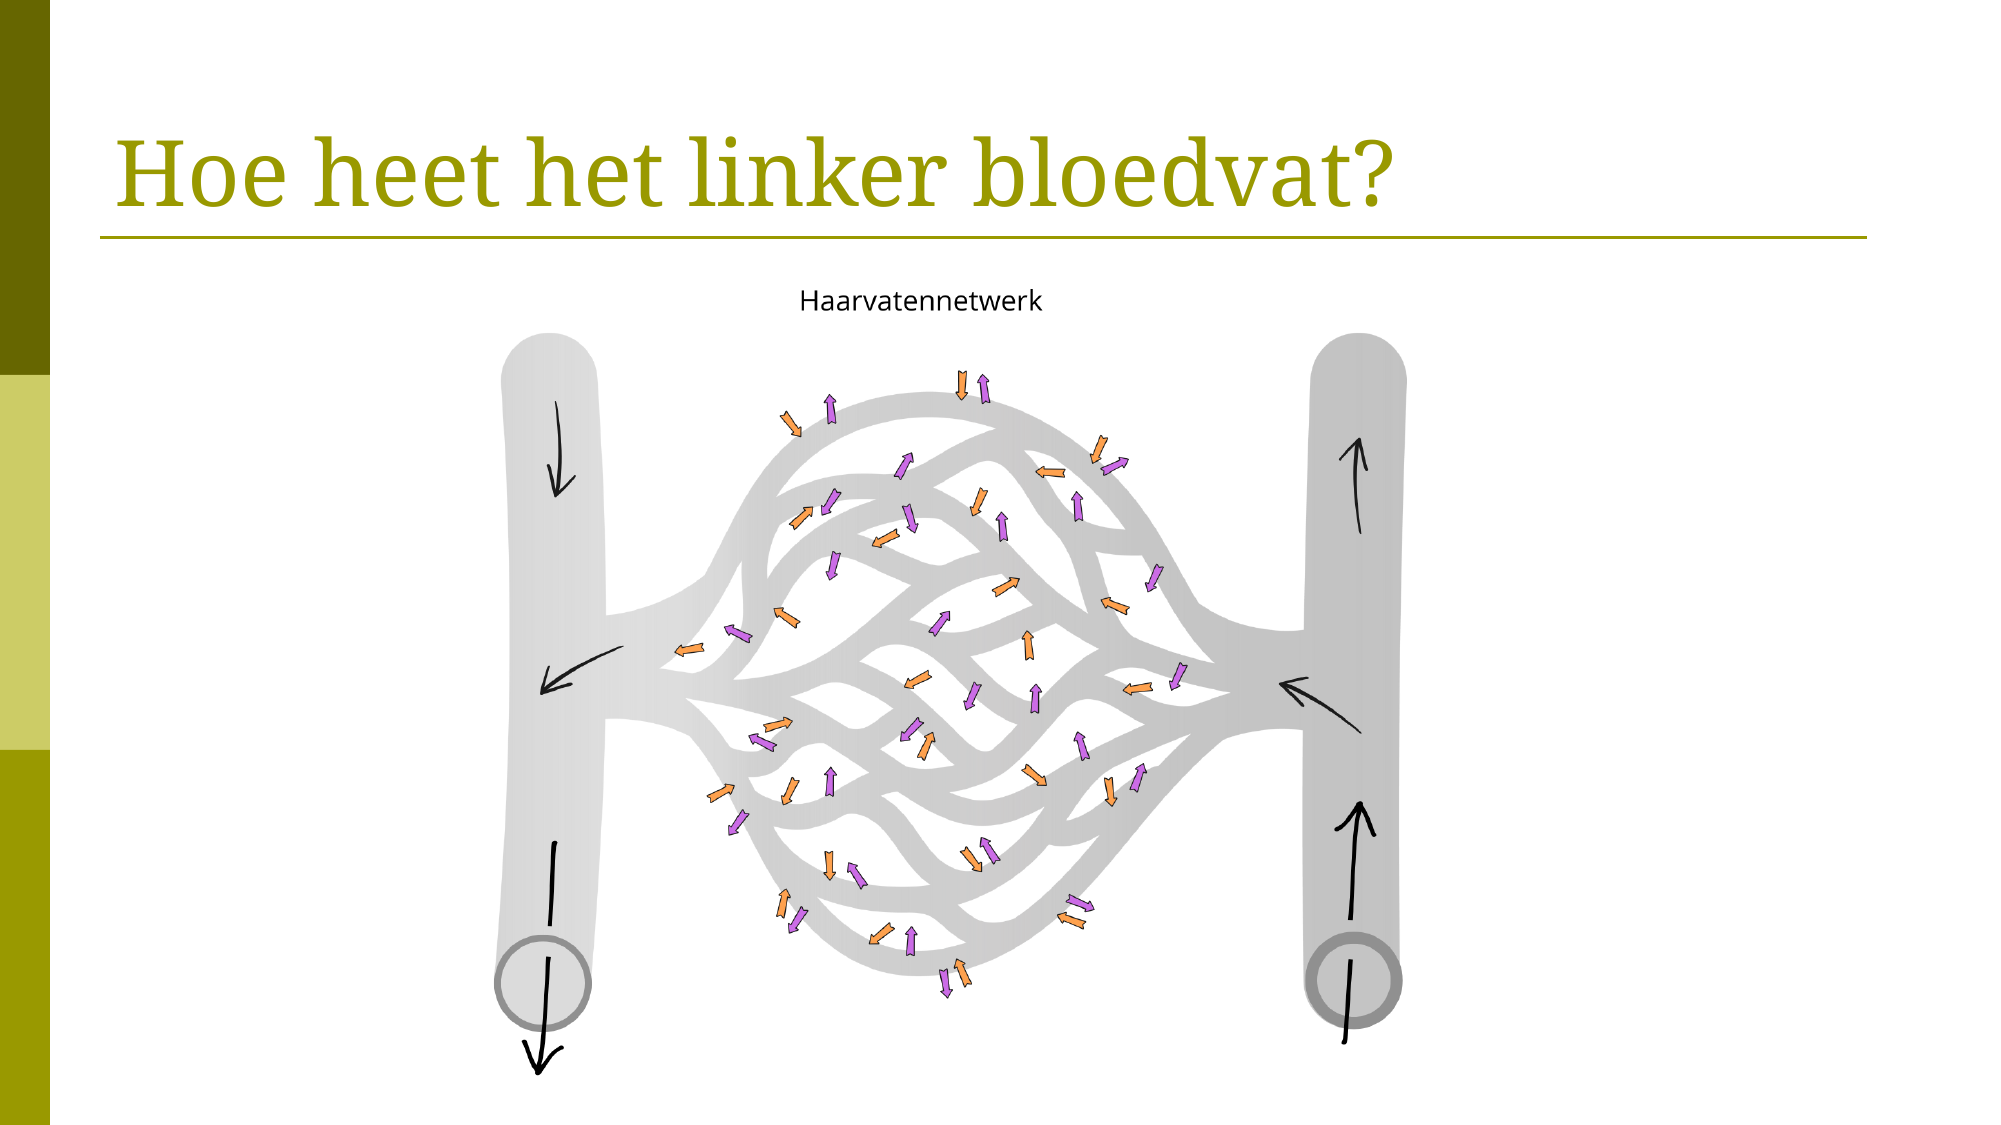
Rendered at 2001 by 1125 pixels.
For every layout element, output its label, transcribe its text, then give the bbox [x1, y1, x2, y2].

picture [436, 253, 1515, 1097]
title Hoe heet het linker bloedvat? [99, 45, 1900, 233]
